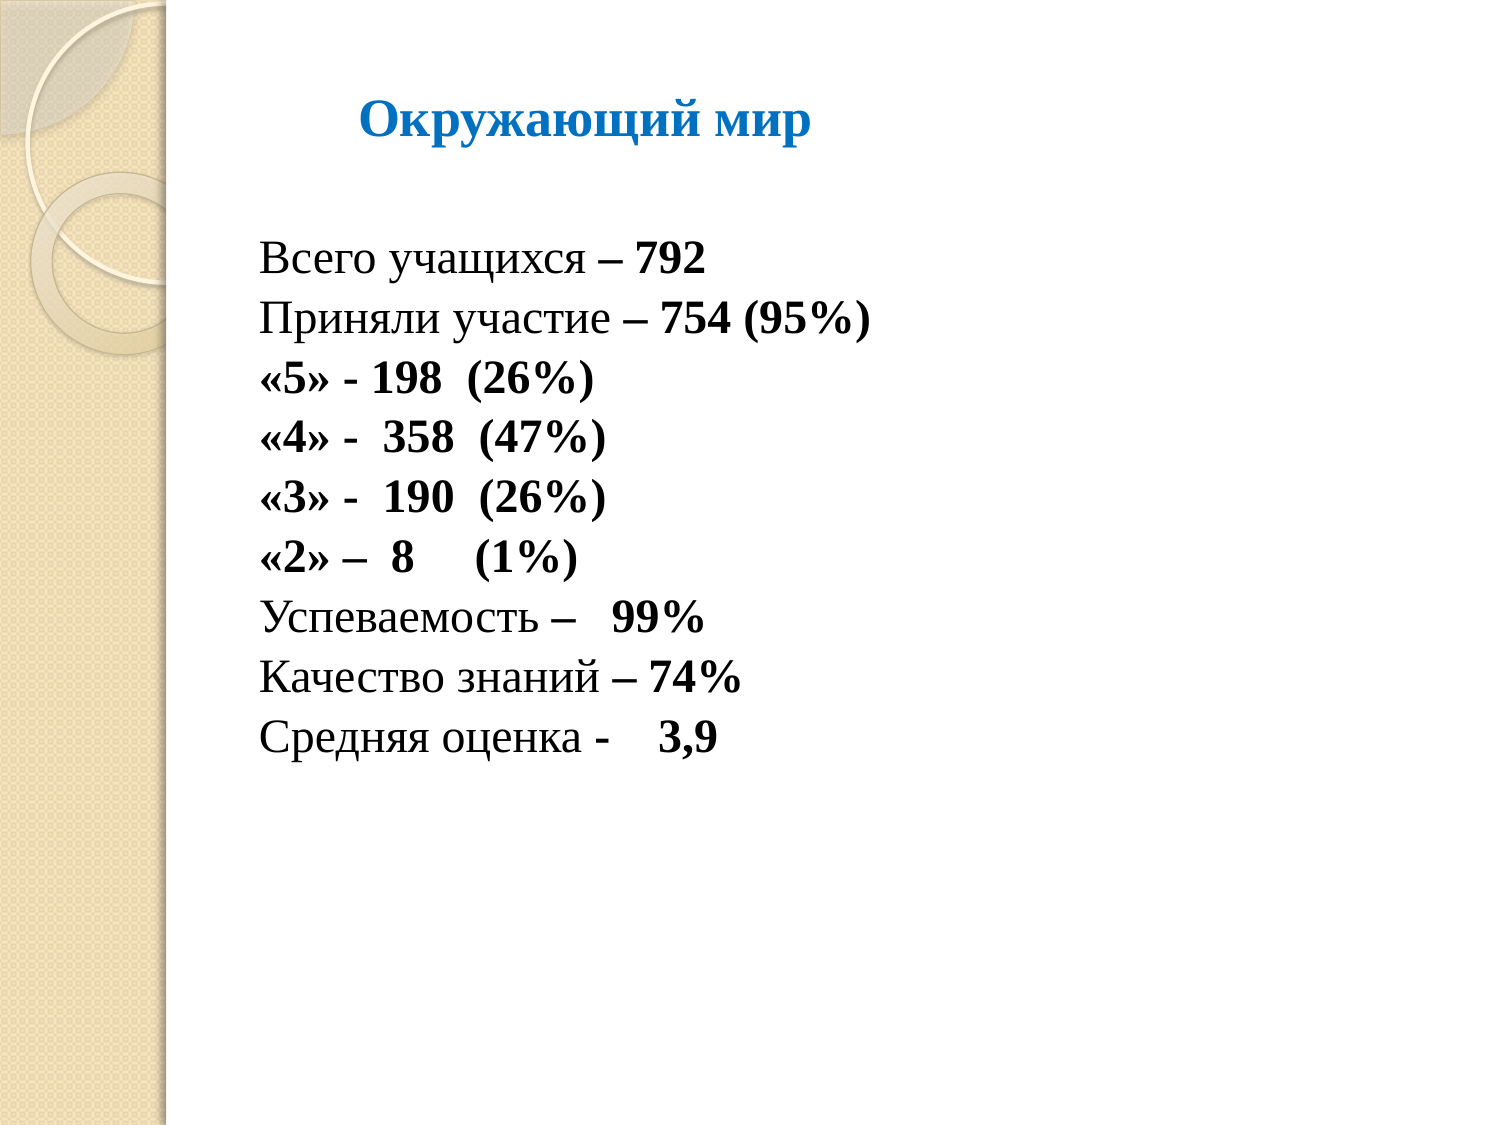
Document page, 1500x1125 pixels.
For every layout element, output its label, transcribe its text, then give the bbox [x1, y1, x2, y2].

list Окружающий мир Всего учащихся – 792 Приняли участие – 754 (95%) «5» - 198 (26%) «4» - 358 (47%) «3» - 190 (26%) «2» – 8 (1%) Успеваемость – 99% Качество знаний – 74% Средняя оценка - 3,9 [234, 0, 1465, 788]
